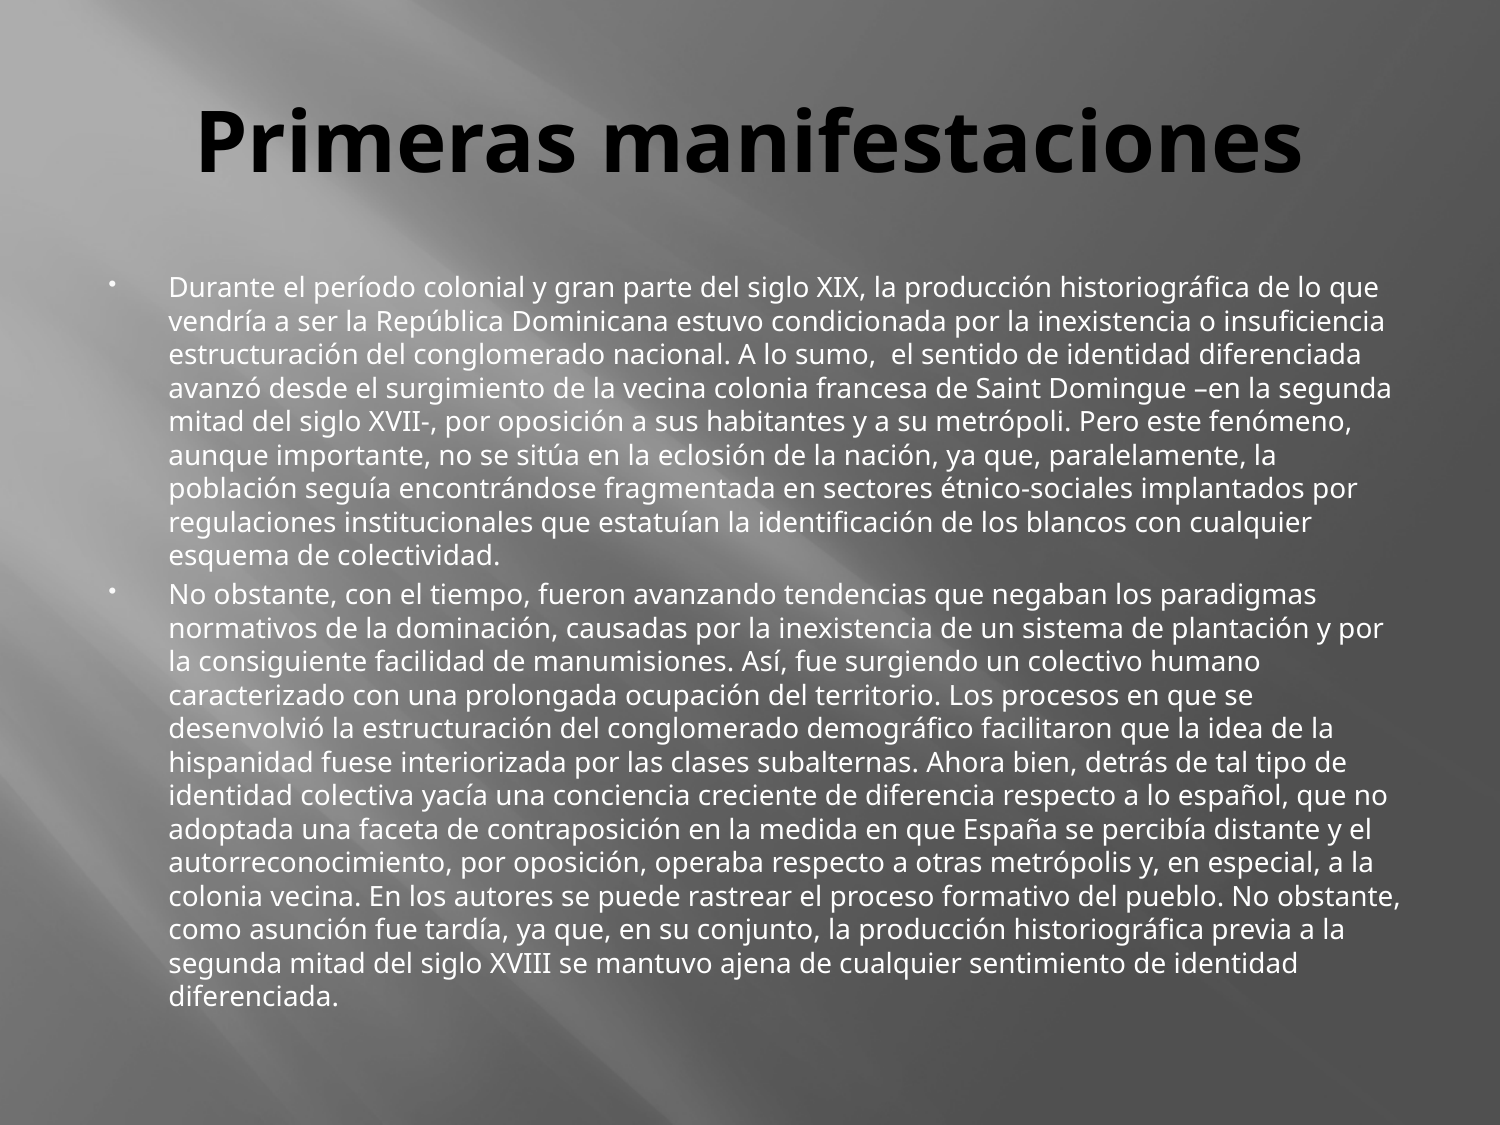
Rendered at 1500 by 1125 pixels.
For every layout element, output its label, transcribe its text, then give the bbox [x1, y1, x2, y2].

title Primeras manifestaciones [75, 45, 1425, 233]
list Durante el período colonial y gran parte del siglo XIX, la producción historiográfica de lo que vendría a ser la República Dominicana estuvo condicionada por la inexistencia o insuficiencia estructuración del conglomerado nacional. A lo sumo, el sentido de identidad diferenciada avanzó desde el surgimiento de la vecina colonia francesa de Saint Domingue –en la segunda mitad del siglo XVII-, por oposición a sus habitantes y a su metrópoli. Pero este fenómeno, aunque importante, no se sitúa en la eclosión de la nación, ya que, paralelamente, la población seguía encontrándose fragmentada en sectores étnico-sociales implantados por regulaciones institucionales que estatuían la identificación de los blancos con cualquier esquema de colectividad. No obstante, con el tiempo, fueron avanzando tendencias que negaban los paradigmas normativos de la dominación, causadas por la inexistencia de un sistema de plantación y por la consiguiente facilidad de manumisiones. Así, fue surgiendo un colectivo humano caracterizado con una prolongada ocupación del territorio. Los procesos en que se desenvolvió la estructuración del conglomerado demográfico facilitaron que la idea de la hispanidad fuese interiorizada por las clases subalternas. Ahora bien, detrás de tal tipo de identidad colectiva yacía una conciencia creciente de diferencia respecto a lo español, que no adoptada una faceta de contraposición en la medida en que España se percibía distante y el autorreconocimiento, por oposición, operaba respecto a otras metrópolis y, en especial, a la colonia vecina. En los autores se puede rastrear el proceso formativo del pueblo. No obstante, como asunción fue tardía, ya que, en su conjunto, la producción historiográfica previa a la segunda mitad del siglo XVIII se mantuvo ajena de cualquier sentimiento de identidad diferenciada. [75, 262, 1425, 1035]
